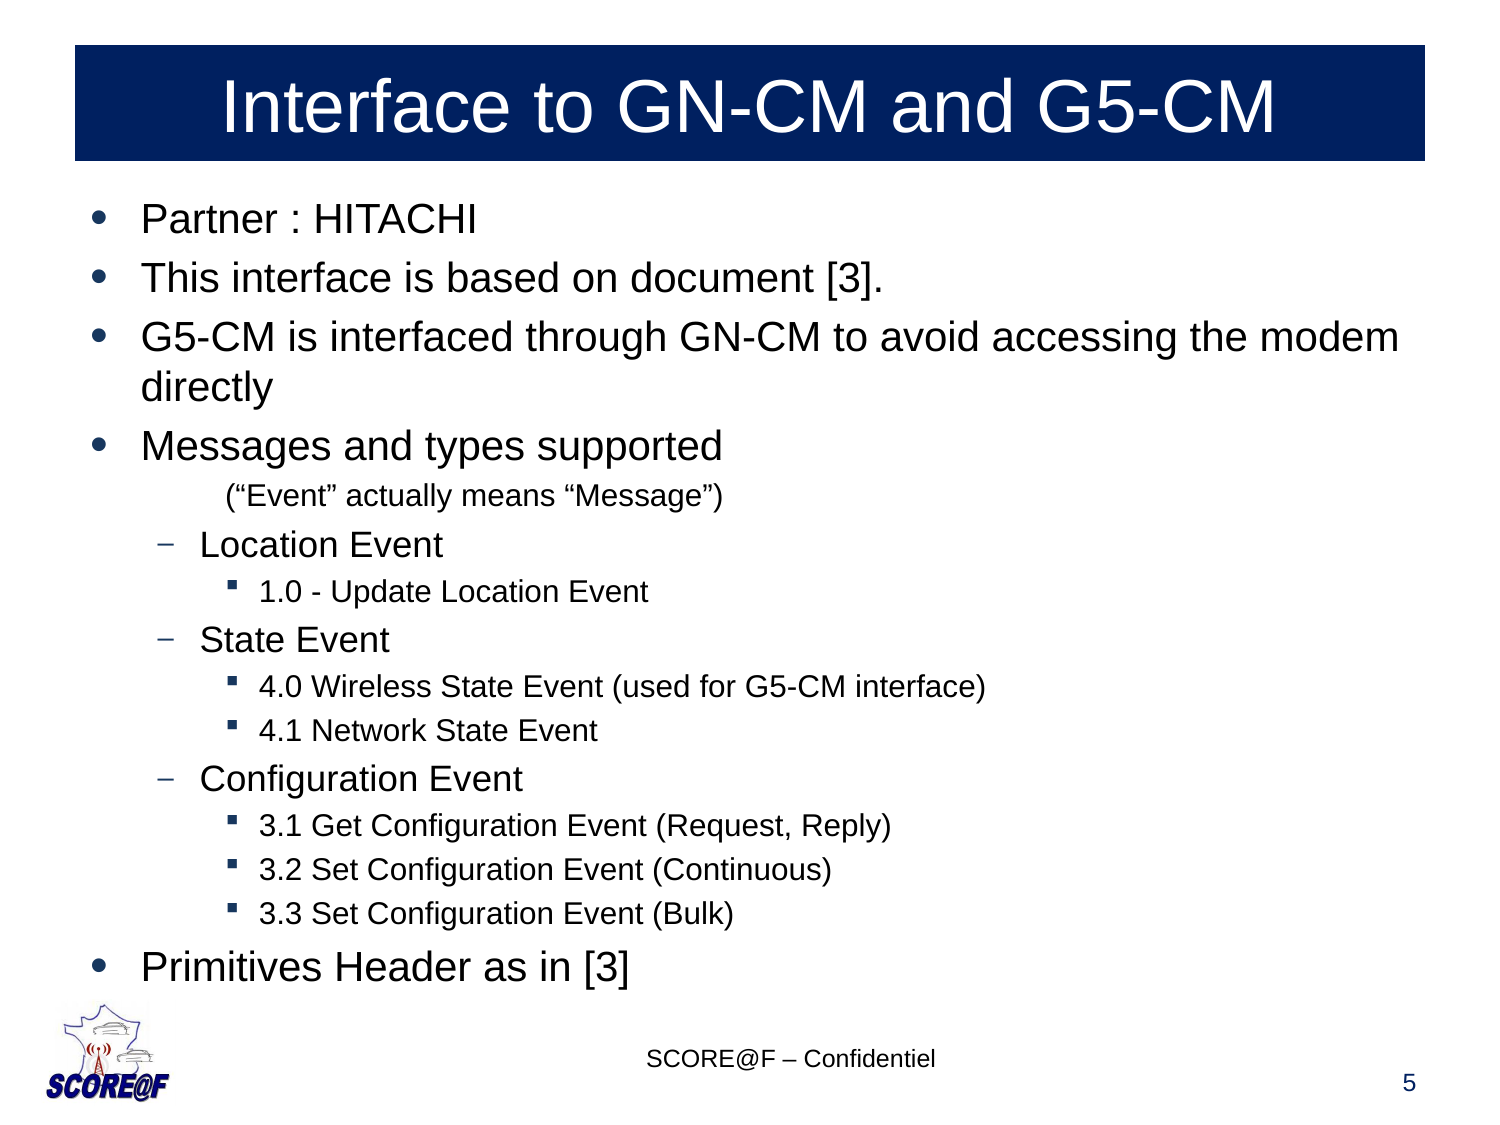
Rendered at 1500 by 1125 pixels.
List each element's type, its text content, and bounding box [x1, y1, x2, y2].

list Partner : HITACHI This interface is based on document [3]. G5-CM is interfaced through GN-CM to avoid accessing the modem directly Messages and types supported (“Event” actually means “Message”) Location Event 1.0 - Update Location Event State Event 4.0 Wireless State Event (used for G5-CM interface) 4.1 Network State Event Configuration Event 3.1 Get Configuration Event (Request, Reply) 3.2 Set Configuration Event (Continuous) 3.3 Set Configuration Event (Bulk) Primitives Header as in [3] [75, 184, 1425, 1000]
title Interface to GN-CM and G5-CM [75, 45, 1425, 161]
picture [41, 999, 176, 1106]
